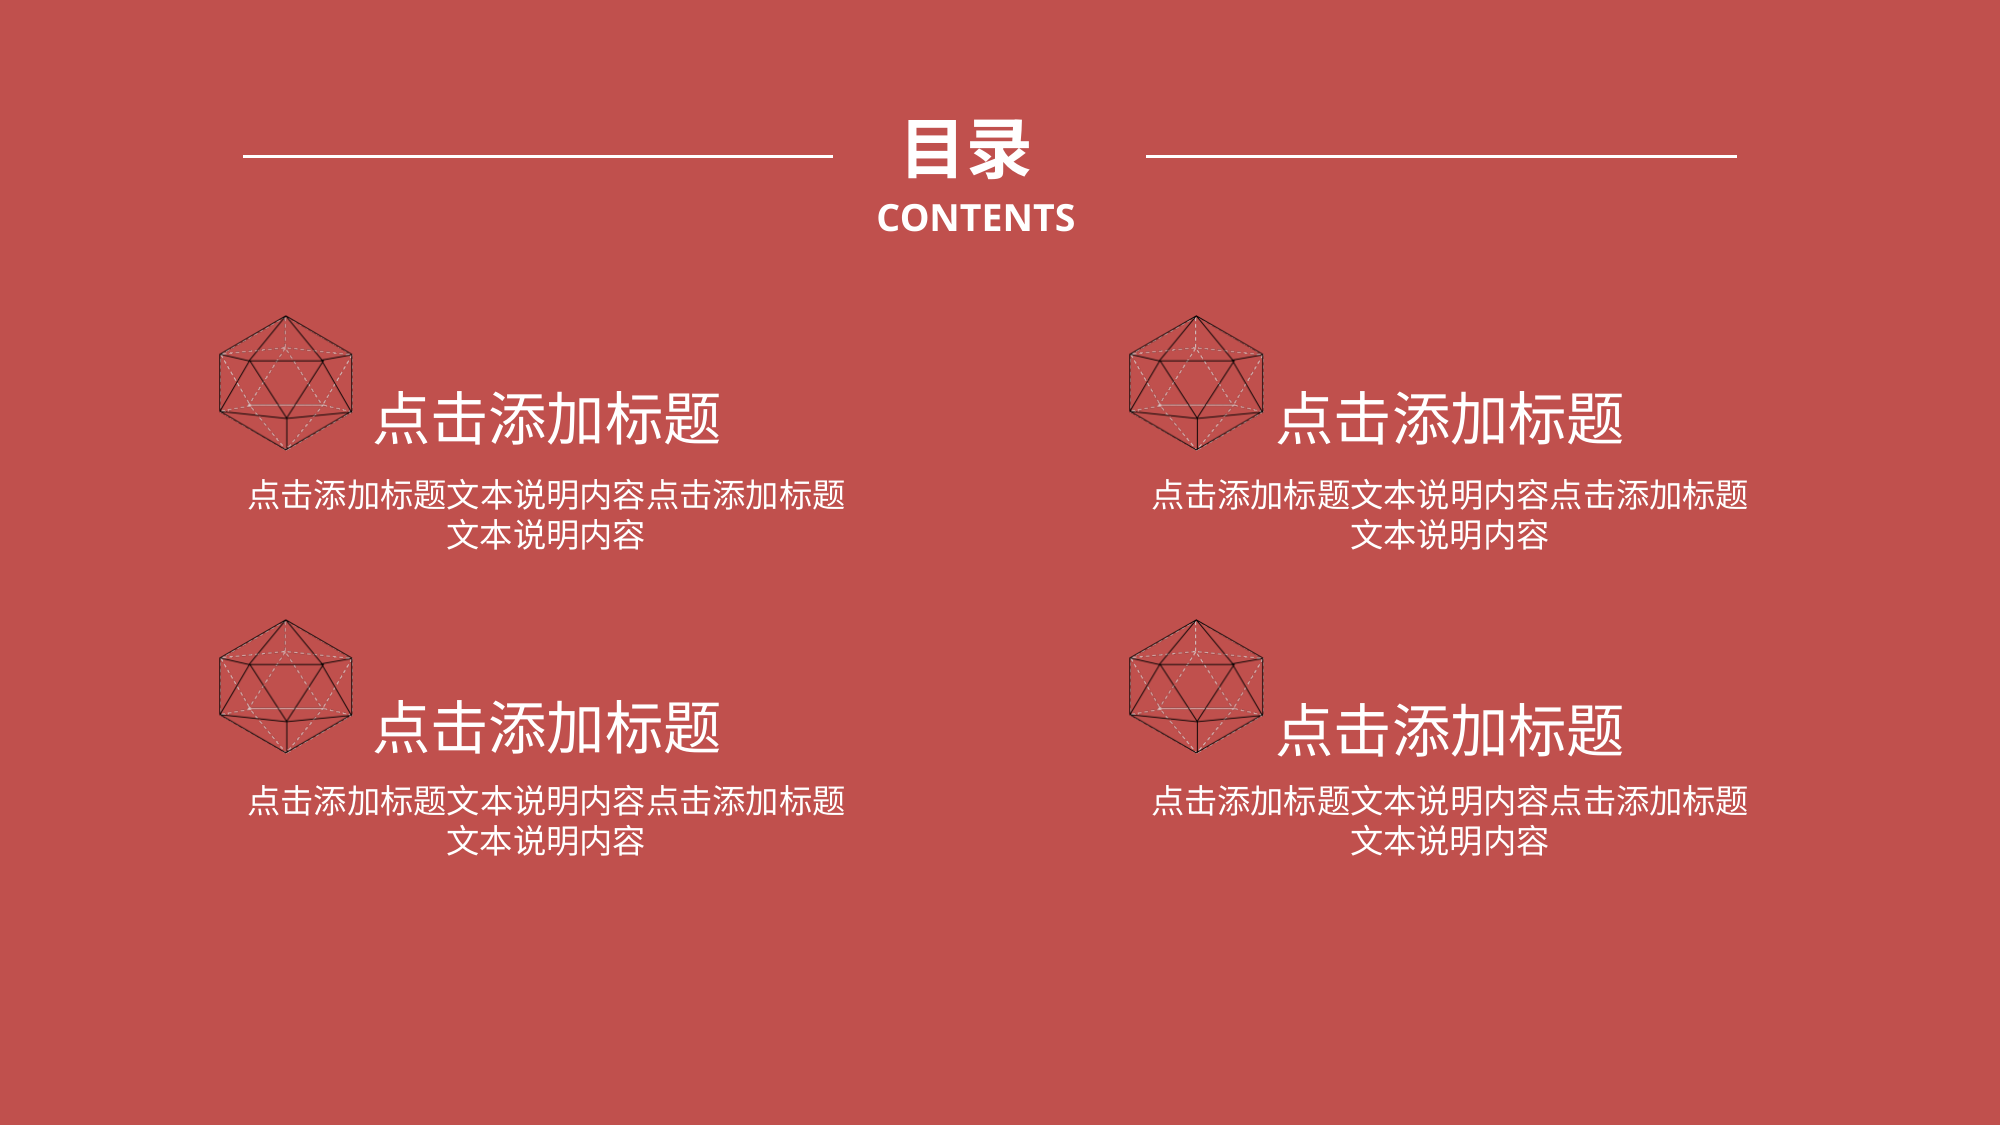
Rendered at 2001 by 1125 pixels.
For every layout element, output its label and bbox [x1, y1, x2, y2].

picture [1129, 619, 1264, 754]
text_box [242, 99, 1737, 248]
picture [219, 619, 353, 754]
text_box [1126, 686, 1774, 870]
text_box [1126, 374, 1774, 563]
picture [219, 315, 353, 451]
text_box [223, 684, 871, 870]
text_box [223, 374, 871, 563]
picture [1129, 315, 1264, 451]
